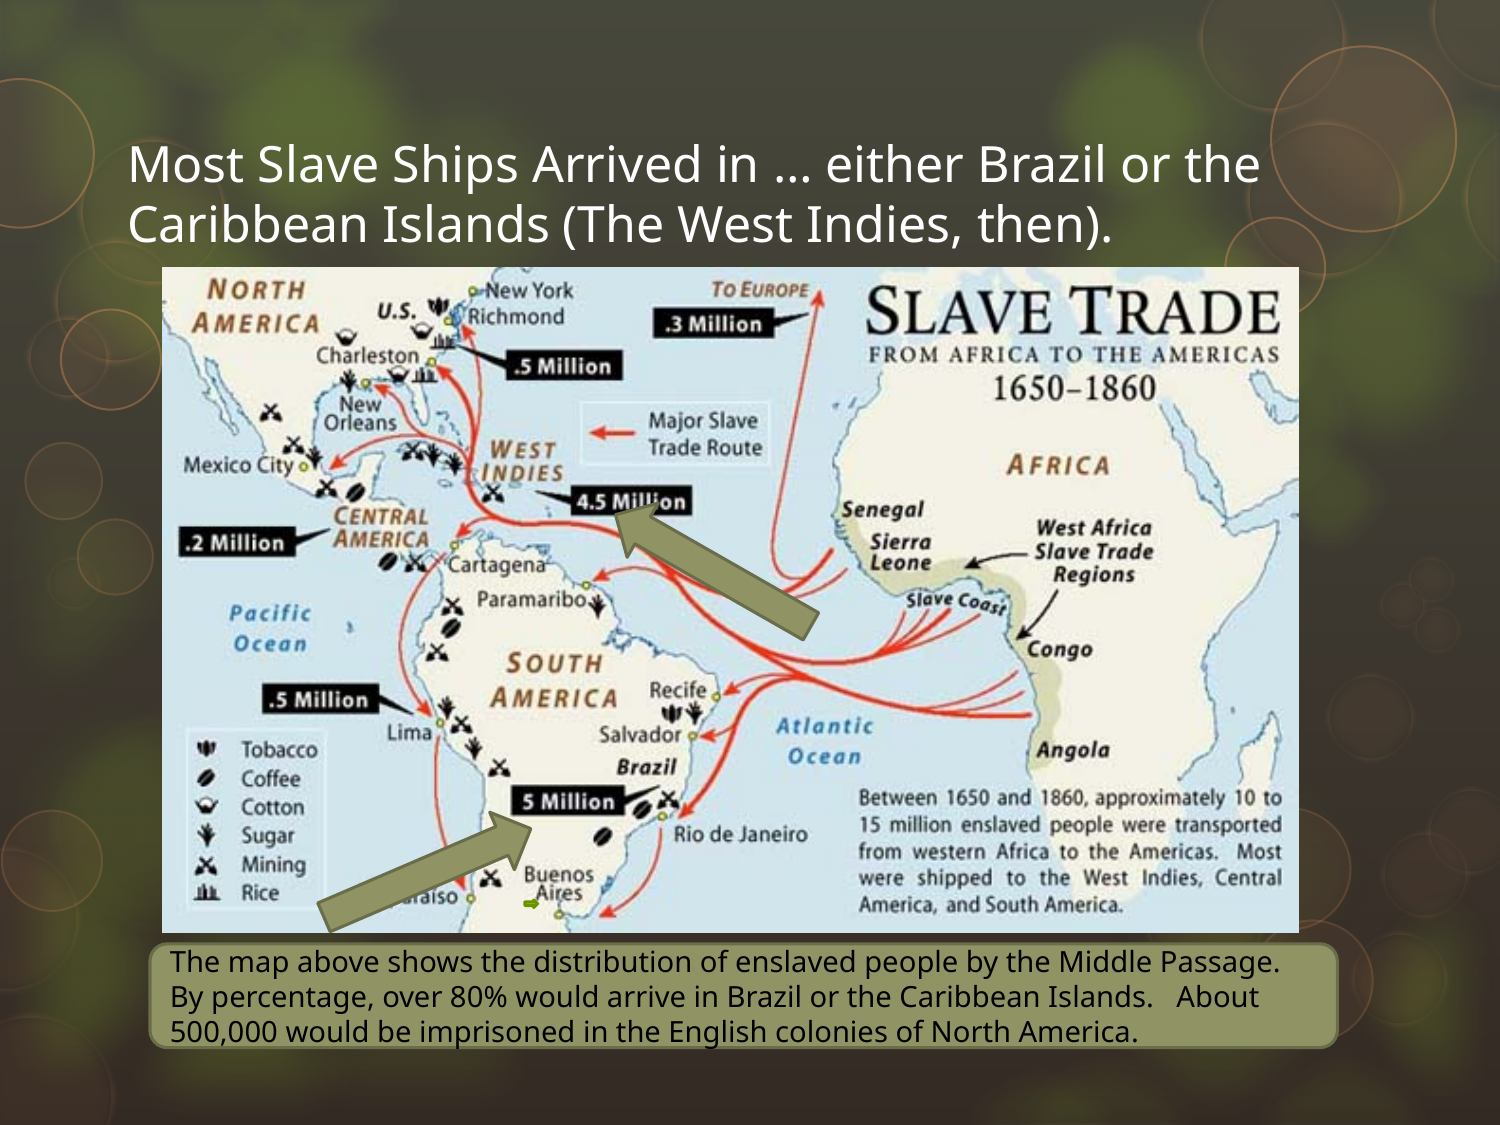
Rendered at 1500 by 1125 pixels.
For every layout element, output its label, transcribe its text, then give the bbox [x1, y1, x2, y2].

text_box The map above shows the distribution of enslaved people by the Middle Passage. By percentage, over 80% would arrive in Brazil or the Caribbean Islands. About 500,000 would be imprisoned in the English colonies of North America. [148, 942, 1339, 1050]
title Most Slave Ships Arrived in … either Brazil or the Caribbean Islands (The West Indies, then). [112, 110, 1400, 275]
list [161, 266, 1300, 933]
